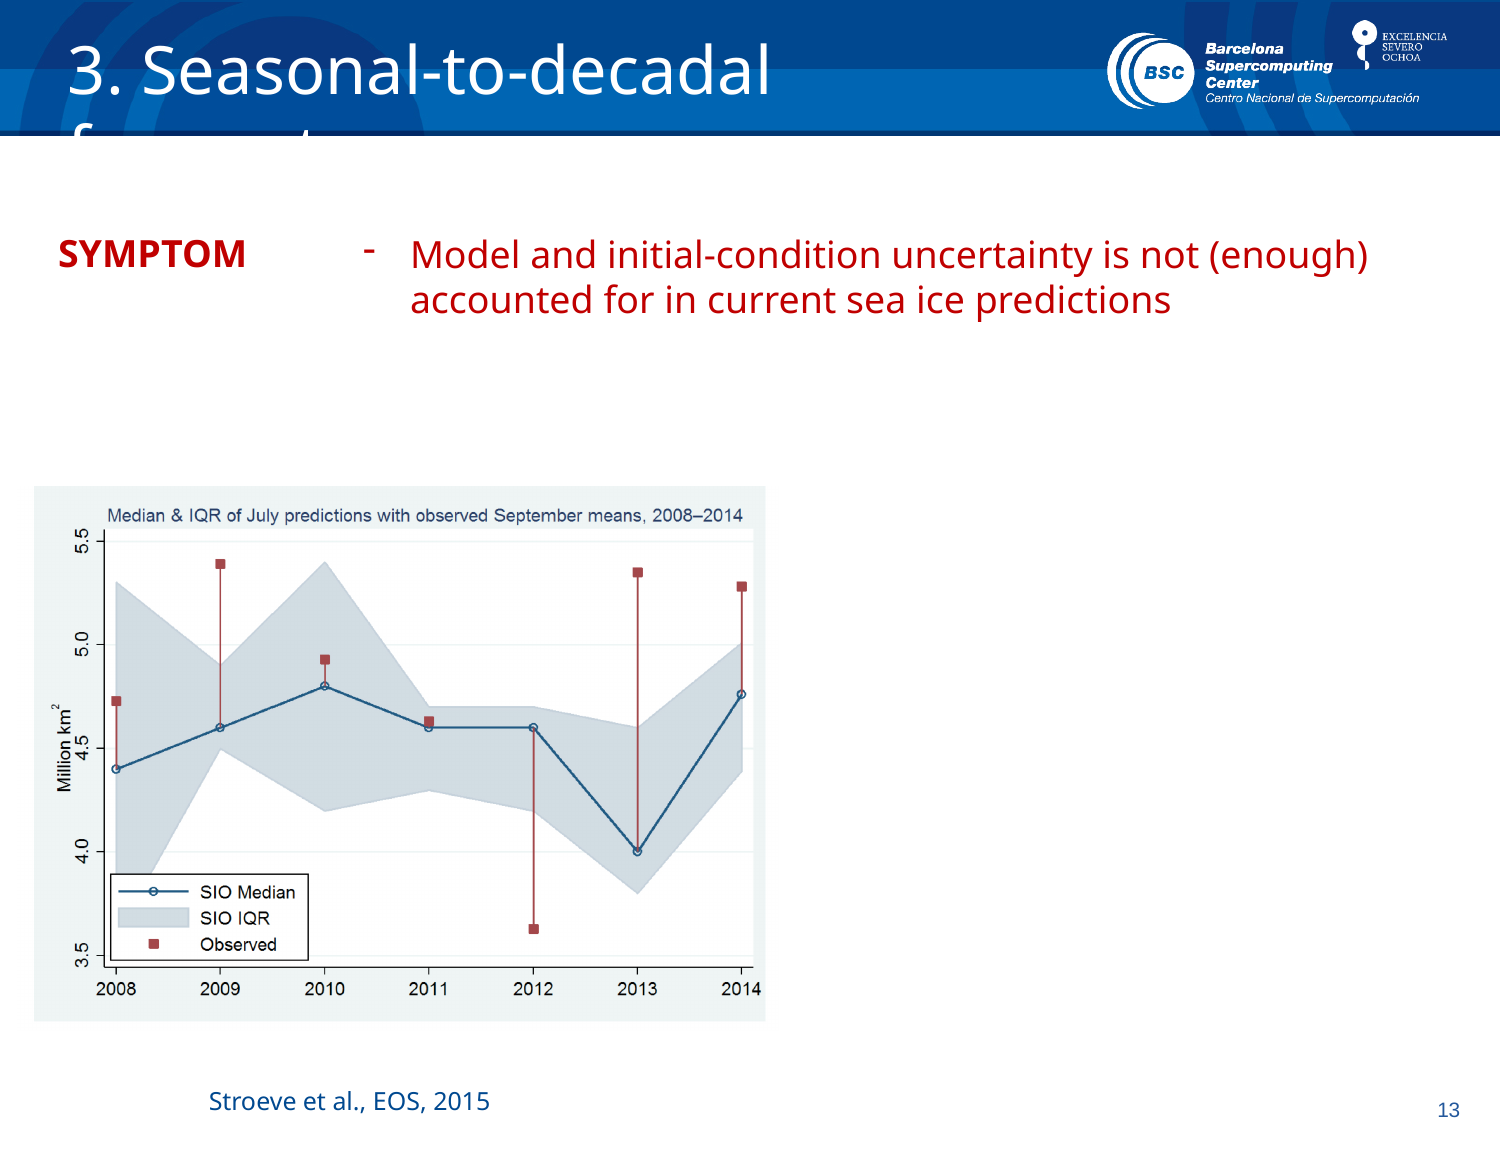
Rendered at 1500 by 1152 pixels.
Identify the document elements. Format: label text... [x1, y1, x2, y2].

text_box SYMPTOM [43, 222, 290, 282]
text_box Stroeve et al., EOS, 2015 [194, 1078, 750, 1123]
title 3. Seasonal-to-decadal forecasts [53, 20, 1069, 135]
picture [0, 0, 1500, 136]
picture [17, 485, 779, 1032]
text_box Model and initial-condition uncertainty is not (enough) accounted for in current sea ice predictions [348, 223, 1495, 374]
